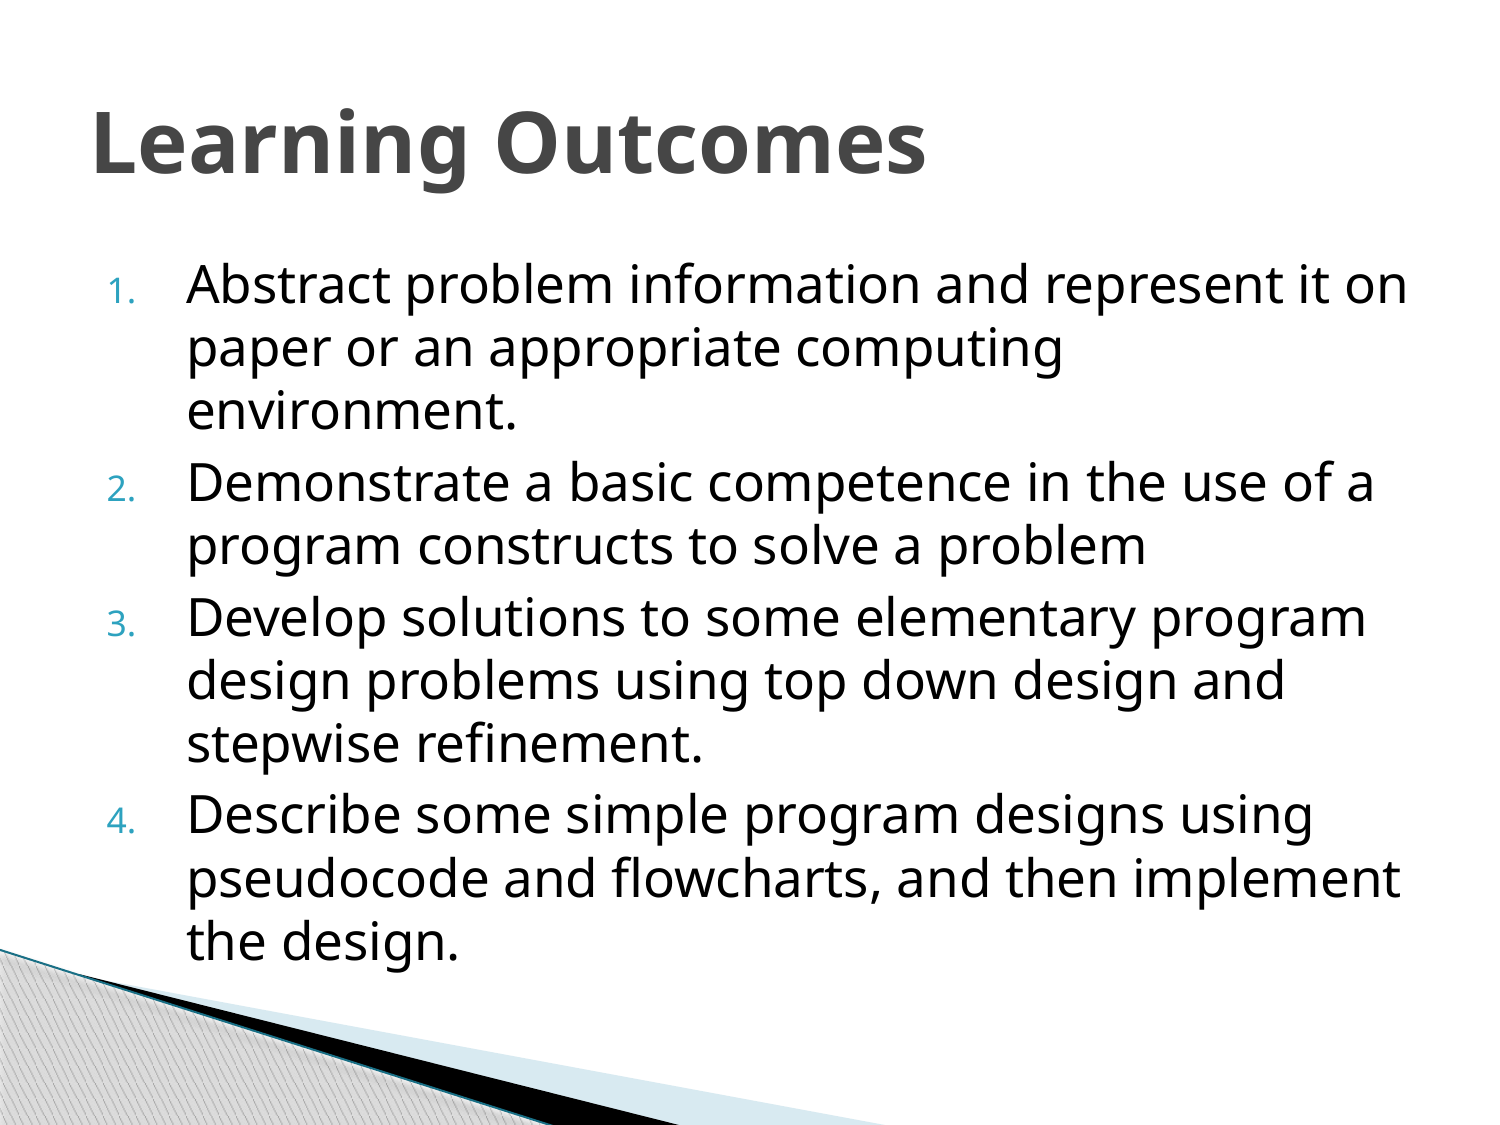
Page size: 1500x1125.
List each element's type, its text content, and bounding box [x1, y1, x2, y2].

list Abstract problem information and represent it on paper or an appropriate computing environment. Demonstrate a basic competence in the use of a program constructs to solve a problem Develop solutions to some elementary program design problems using top down design and stepwise refinement. Describe some simple program designs using pseudocode and flowcharts, and then implement the design. [75, 243, 1425, 986]
title Learning Outcomes [75, 45, 1425, 233]
